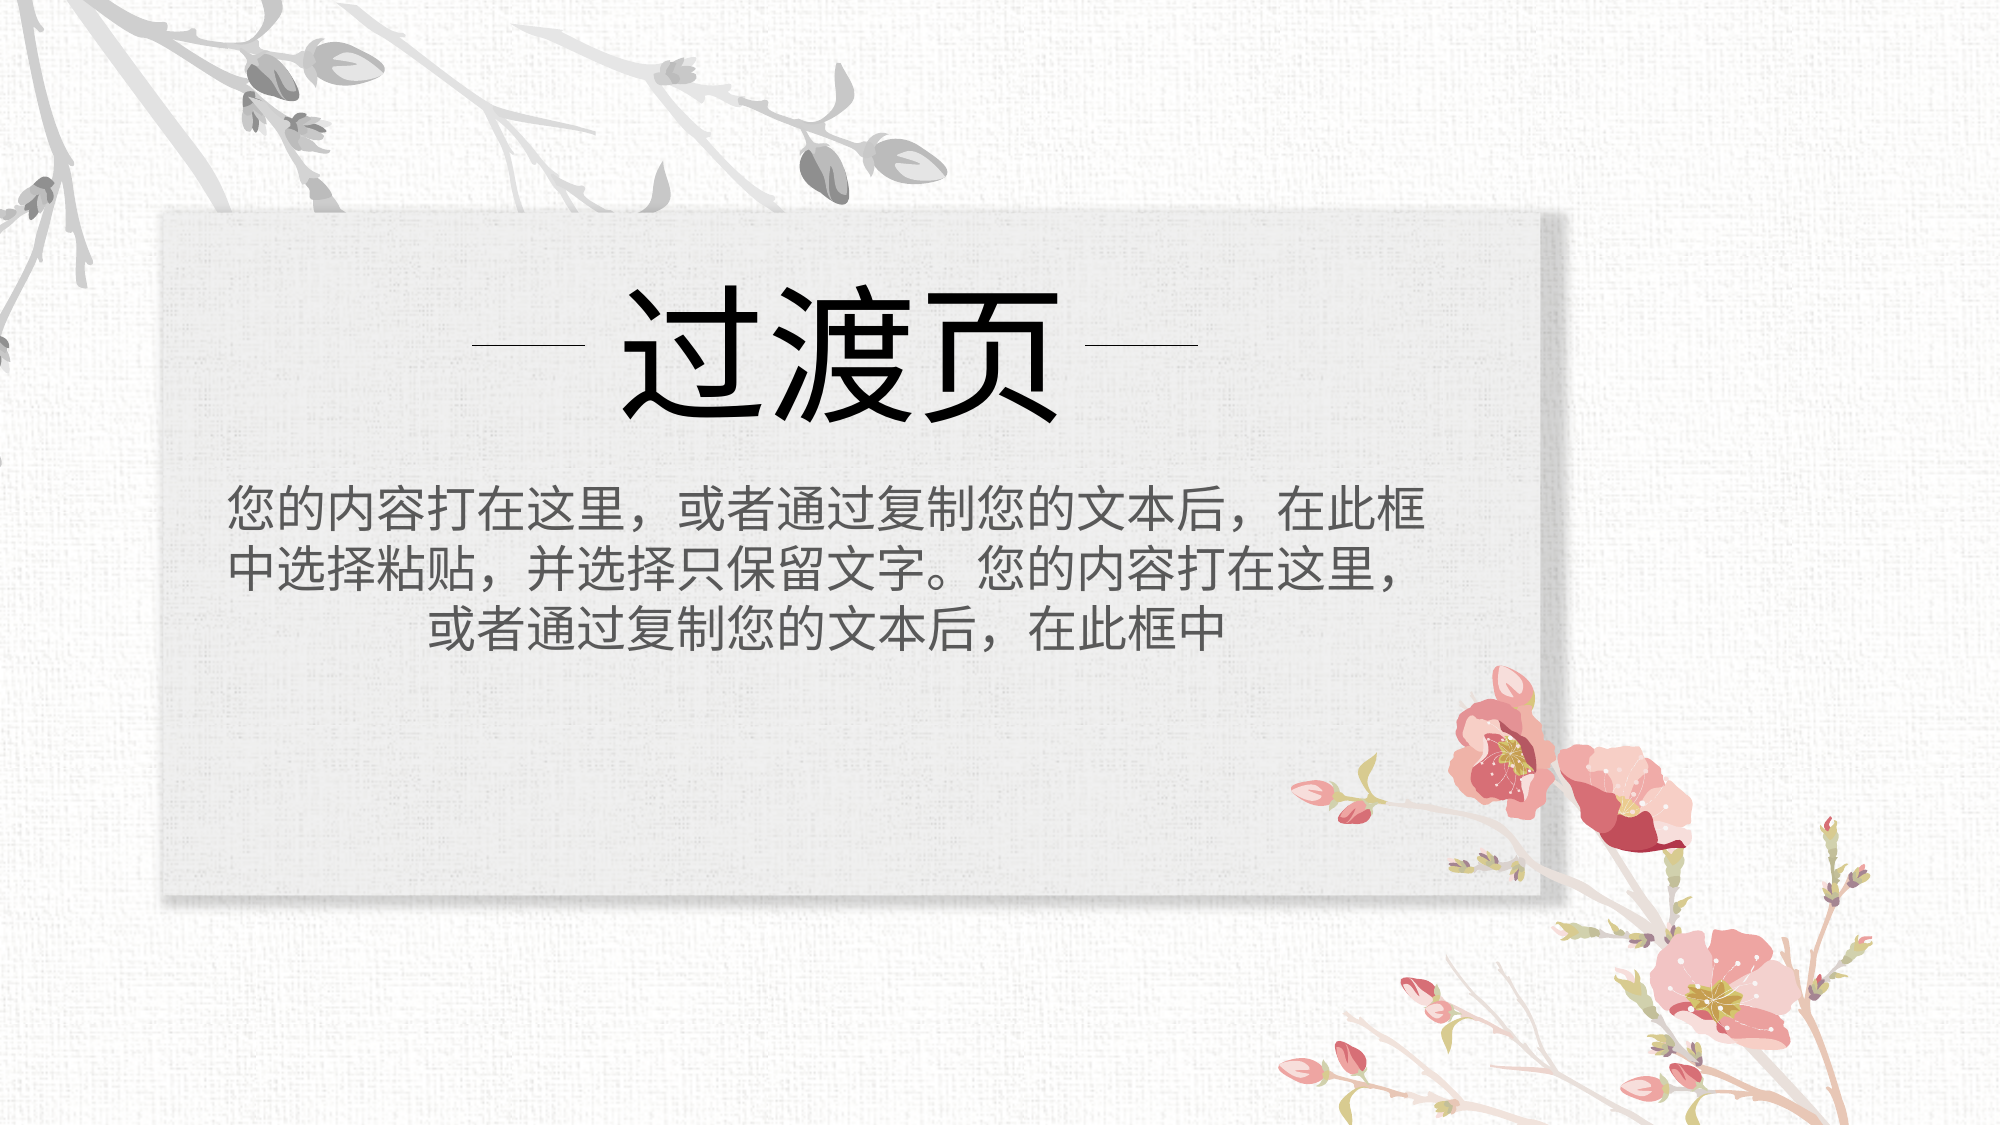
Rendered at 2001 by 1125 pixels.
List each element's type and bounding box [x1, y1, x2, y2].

picture [1345, 597, 1806, 1125]
text_box [472, 253, 1198, 451]
text_box [163, 212, 1541, 896]
picture [60, 0, 786, 875]
